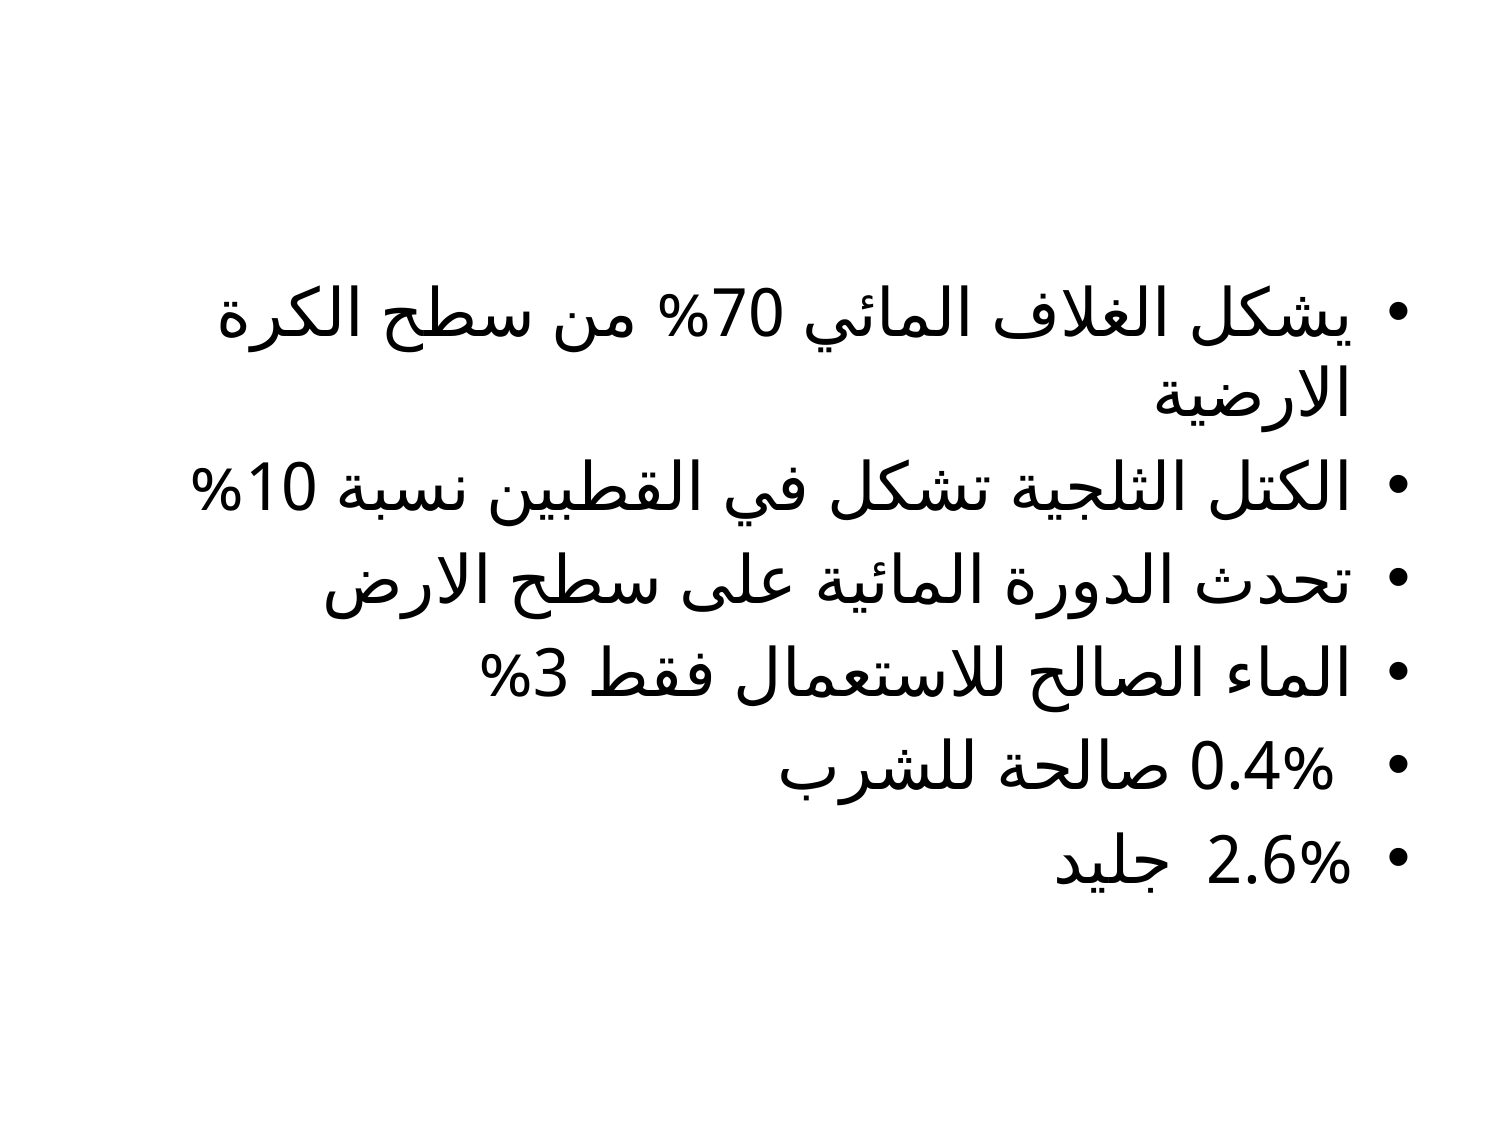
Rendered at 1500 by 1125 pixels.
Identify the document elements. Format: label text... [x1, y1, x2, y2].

list يشكل الغلاف المائي 70% من سطح الكرة الارضية الكتل الثلجية تشكل في القطبين نسبة 10% تحدث الدورة المائية على سطح الارض الماء الصالح للاستعمال فقط 3% 0.4% صالحة للشرب 2.6% جليد [75, 262, 1425, 1005]
